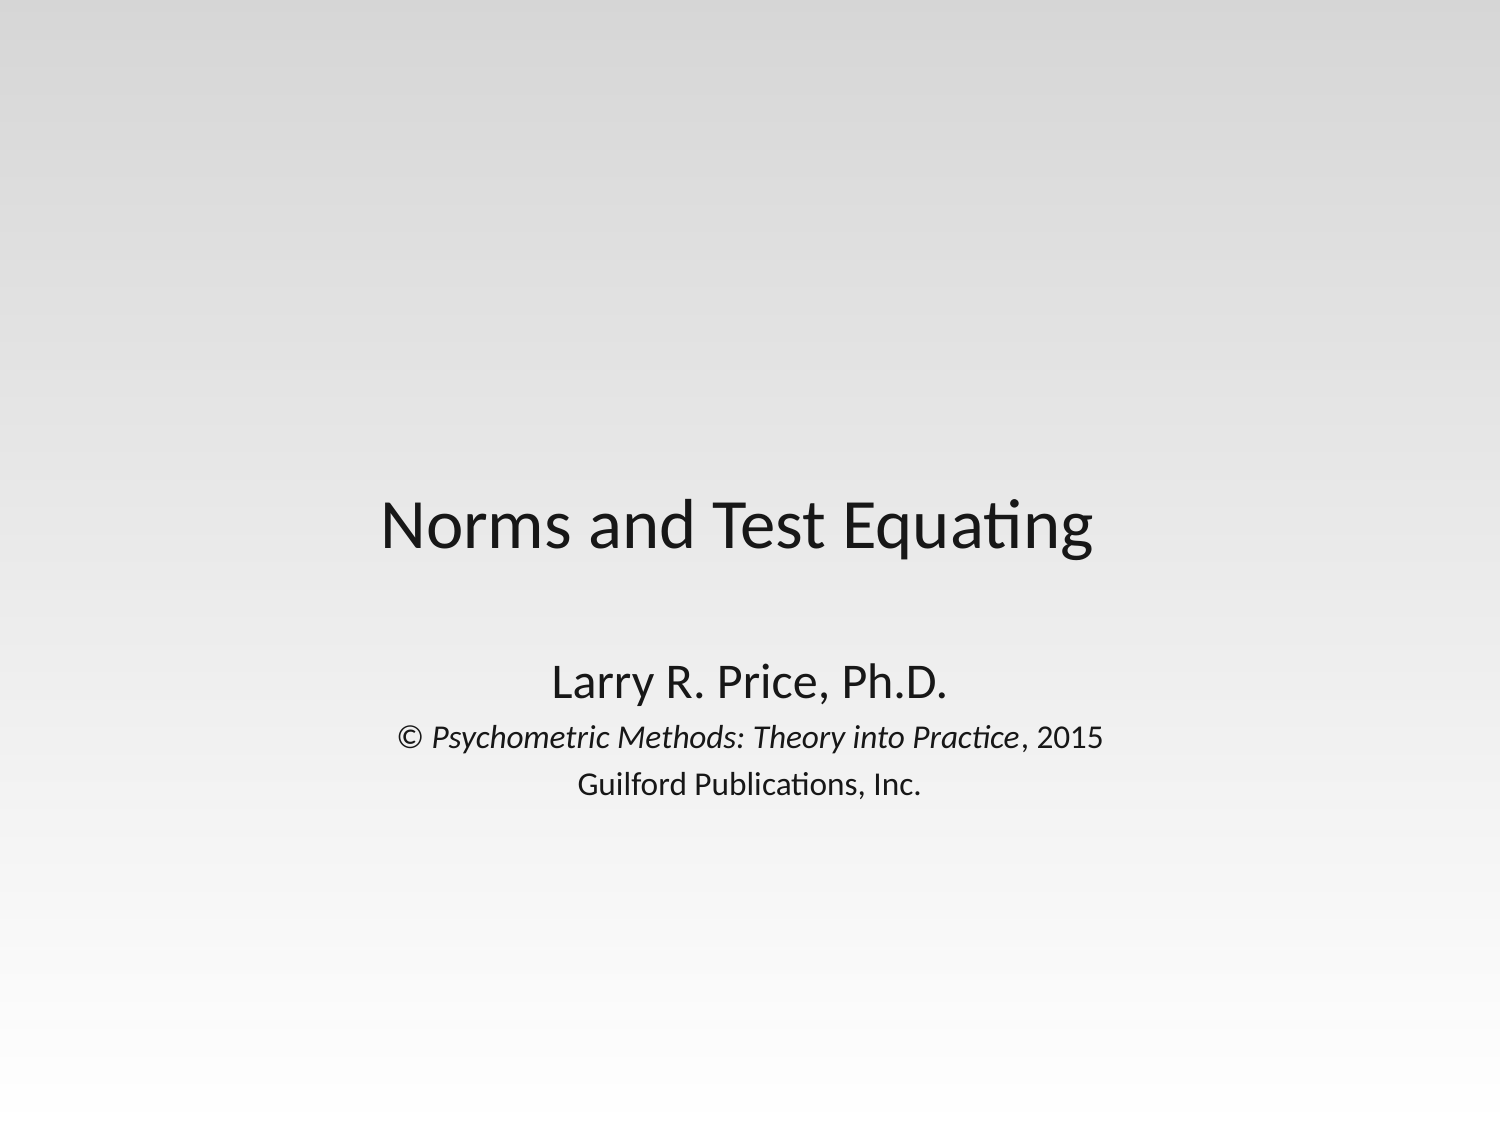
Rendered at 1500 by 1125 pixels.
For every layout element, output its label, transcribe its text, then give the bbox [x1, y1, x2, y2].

subtitle Larry R. Price, Ph.D. © Psychometric Methods: Theory into Practice, 2015 Guilford Publications, Inc. [225, 641, 1275, 931]
title Norms and Test Equating [99, 399, 1375, 642]
